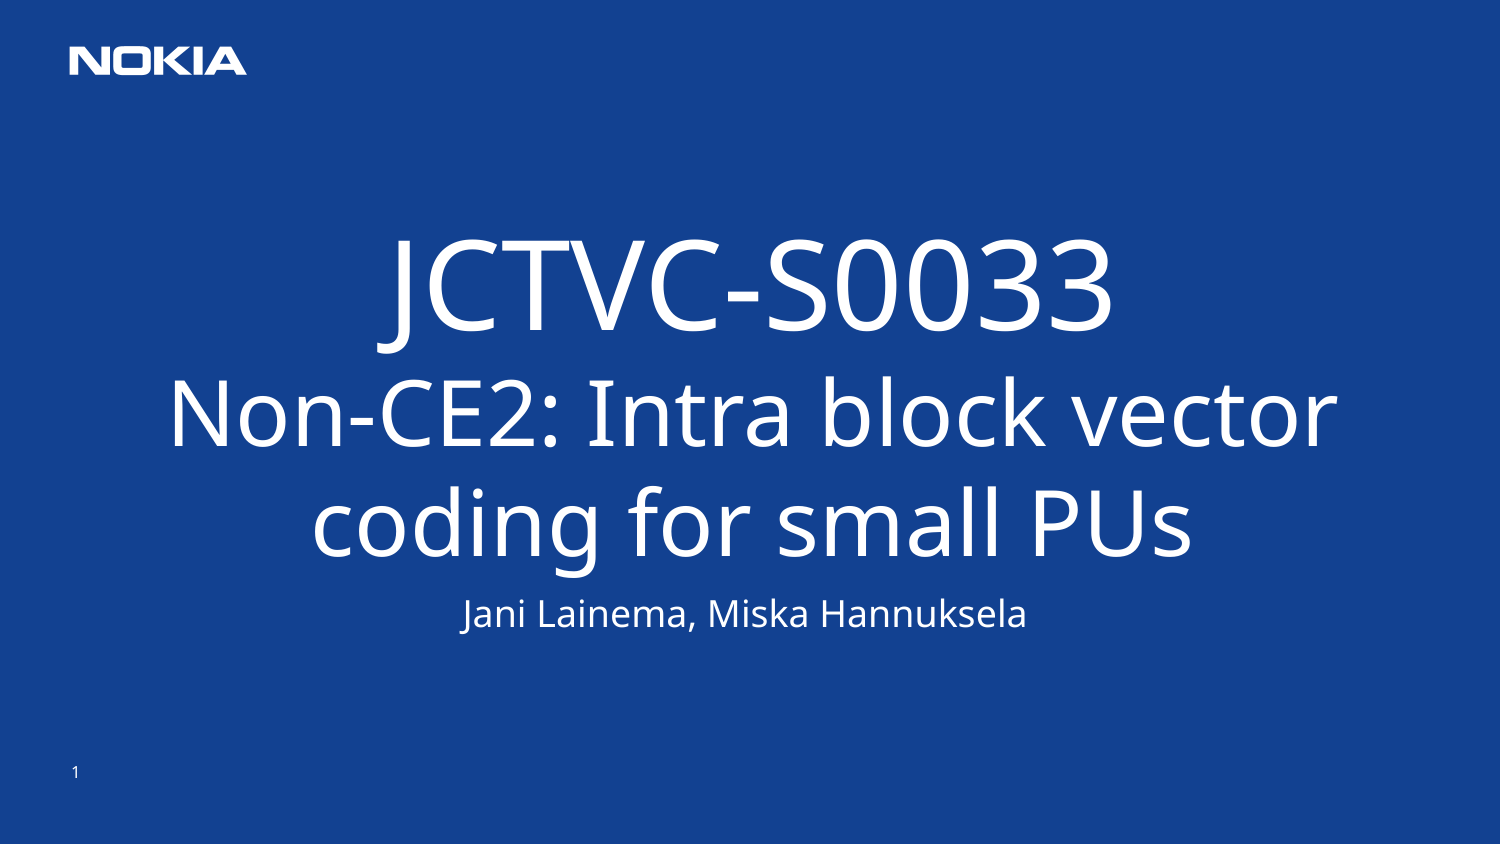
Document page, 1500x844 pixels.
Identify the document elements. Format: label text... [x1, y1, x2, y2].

list JCTVC-S0033 Non-CE2: Intra block vector coding for small PUs [39, 204, 1467, 500]
picture [29, 6, 287, 115]
list Jani Lainema, Miska Hannuksela [69, 532, 1422, 715]
